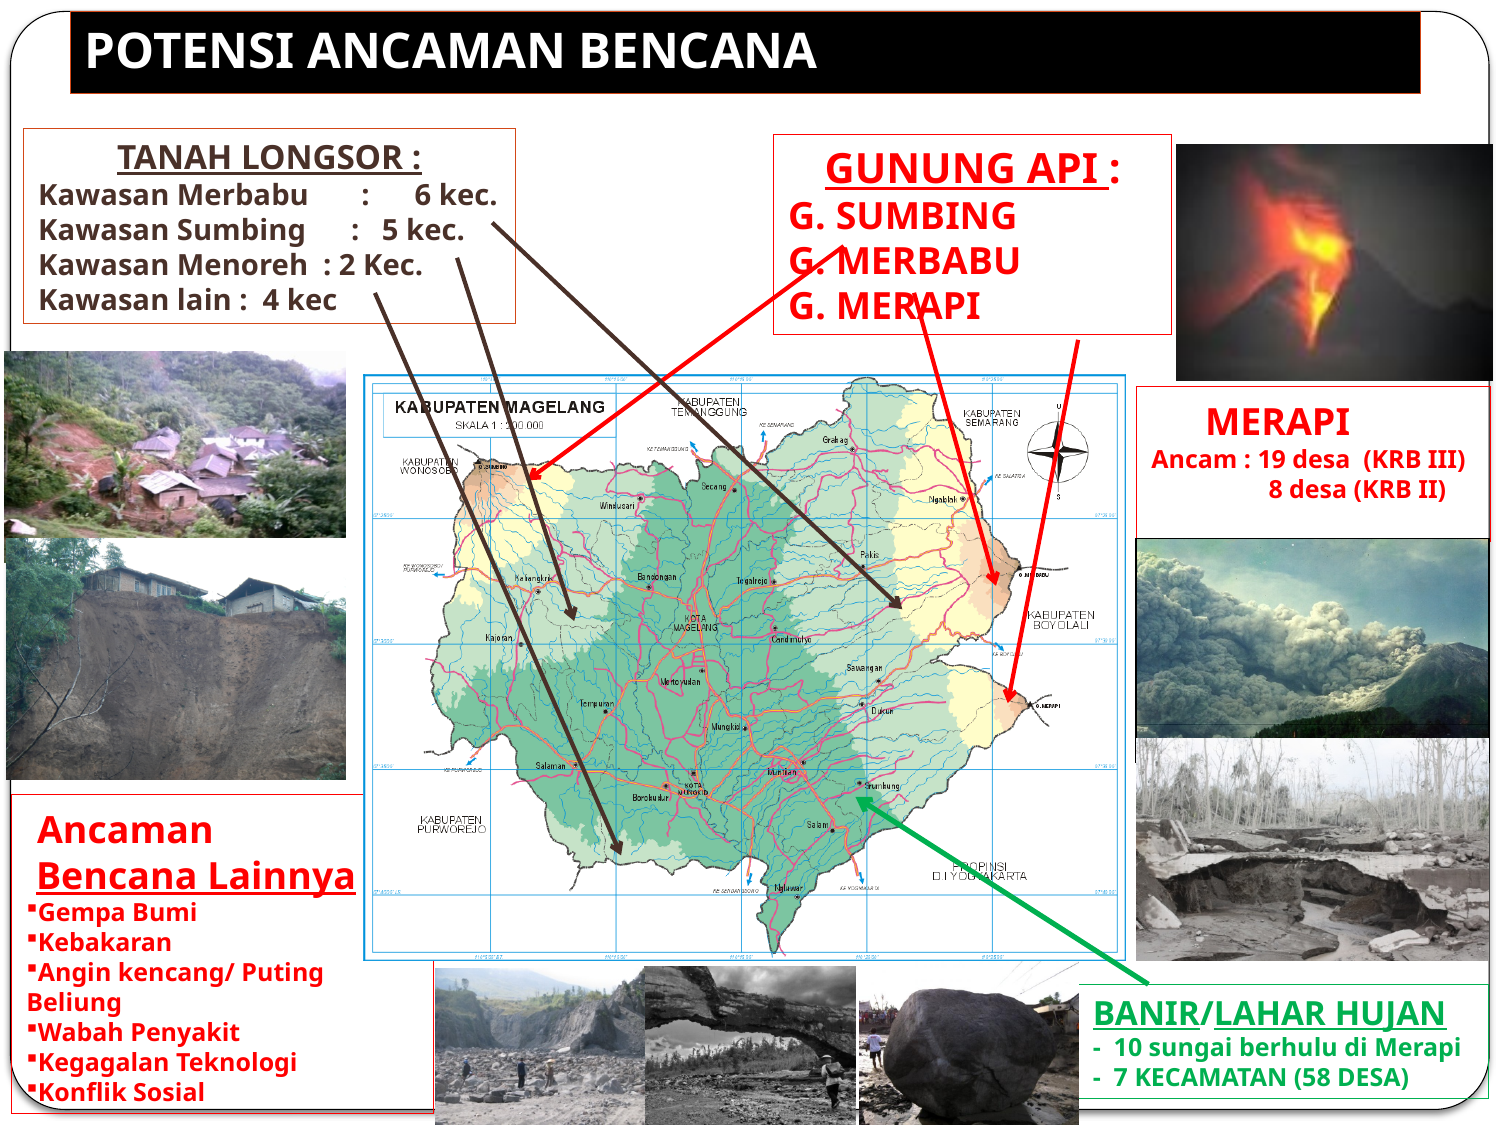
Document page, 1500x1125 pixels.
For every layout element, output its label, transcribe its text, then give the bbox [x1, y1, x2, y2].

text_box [351, 508, 780, 698]
picture [366, 557, 1126, 962]
text_box TANAH LONGSOR : Kawasan Merbabu : 6 kec. Kawasan Sumbing : 5 kec. Kawasan Menoreh : 2 Kec. Kawasan lain : 4 kec [23, 128, 516, 324]
picture [903, 481, 986, 486]
picture [1175, 144, 1493, 381]
text_box BANIR/LAHAR HUJAN - 10 sungai berhulu di Merapi - 7 KECAMATAN (58 DESA) [1086, 984, 1489, 1099]
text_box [907, 486, 1225, 557]
picture [1136, 538, 1489, 962]
title POTENSI ANCAMAN BENCANA [70, 11, 1421, 94]
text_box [855, 796, 1149, 985]
picture [435, 966, 856, 1125]
picture [859, 961, 1079, 1125]
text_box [351, 380, 486, 499]
picture [366, 374, 491, 380]
picture [903, 374, 1126, 486]
text_box MERAPI Ancam : 19 desa (KRB III) 8 desa (KRB II) [1136, 386, 1491, 540]
picture [4, 351, 346, 780]
text_box GUNUNG API : G. SUMBING G. MERBABU G. MERAPI [773, 134, 1172, 335]
text_box Ancaman Bencana Lainnya Gempa Bumi Kebakaran Angin kencang/ Puting Beliung Wabah Penyakit Kegagalan Teknologi Konflik Sosial [11, 794, 429, 1114]
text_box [491, 222, 903, 610]
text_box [907, 398, 1102, 481]
